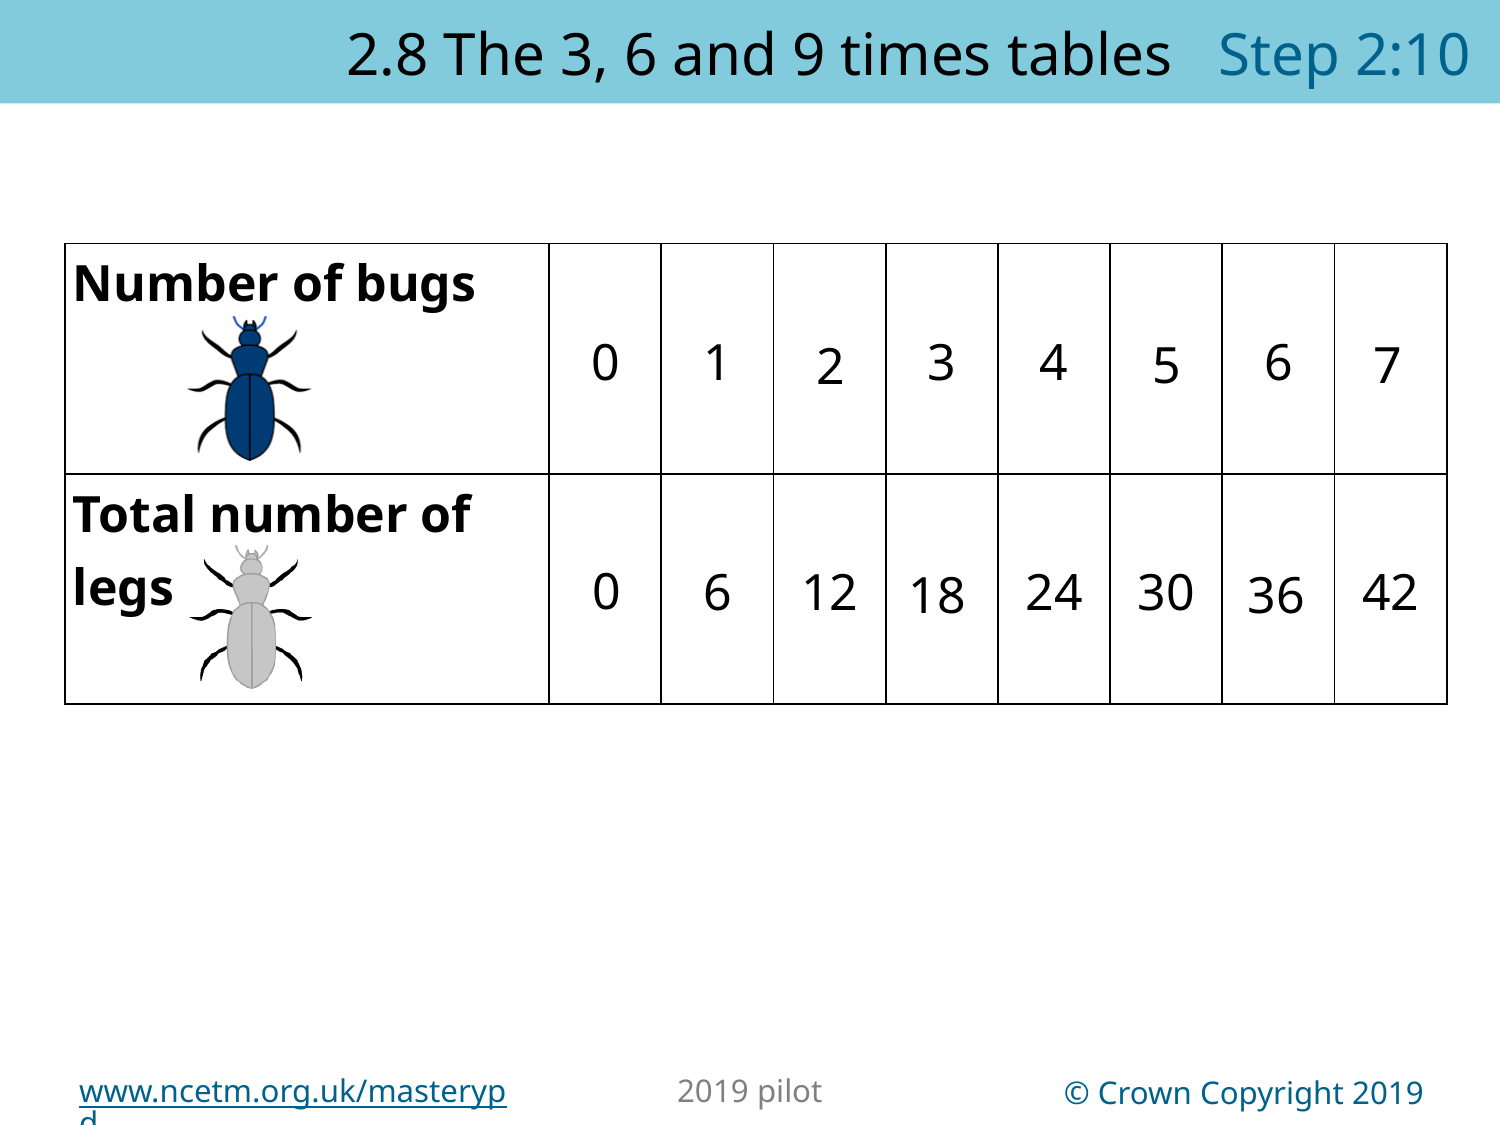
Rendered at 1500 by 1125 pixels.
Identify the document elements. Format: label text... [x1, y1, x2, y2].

table_cell 6 [662, 475, 773, 703]
picture [170, 316, 327, 462]
table_cell [550, 475, 660, 703]
text_box 5 [1138, 321, 1195, 401]
text_box 0 [577, 548, 636, 628]
text_box 36 [1232, 552, 1320, 632]
table_cell 42 [1335, 475, 1446, 703]
table_cell [887, 475, 997, 703]
text_box 7 [1359, 321, 1418, 401]
table_header Number of bugs [66, 244, 548, 473]
table_cell 24 [999, 475, 1109, 703]
table_cell Total number of legs [66, 475, 548, 703]
table_cell 30 [1111, 475, 1221, 703]
table_header [774, 244, 885, 473]
table_header 6 [1223, 244, 1334, 473]
table_header [1335, 244, 1446, 473]
table_header 1 [662, 244, 773, 473]
text_box 18 [894, 552, 981, 632]
text_box 2 [801, 322, 860, 402]
table_header 4 [999, 244, 1109, 473]
picture [189, 543, 312, 689]
list 2.8 The 3, 6 and 9 times tables Step 2:10 [0, 0, 1500, 104]
table_cell 12 [774, 475, 885, 703]
table_cell [1223, 475, 1334, 703]
table_header [1111, 244, 1221, 473]
table_header 0 [550, 244, 660, 473]
table_header 3 [887, 244, 997, 473]
